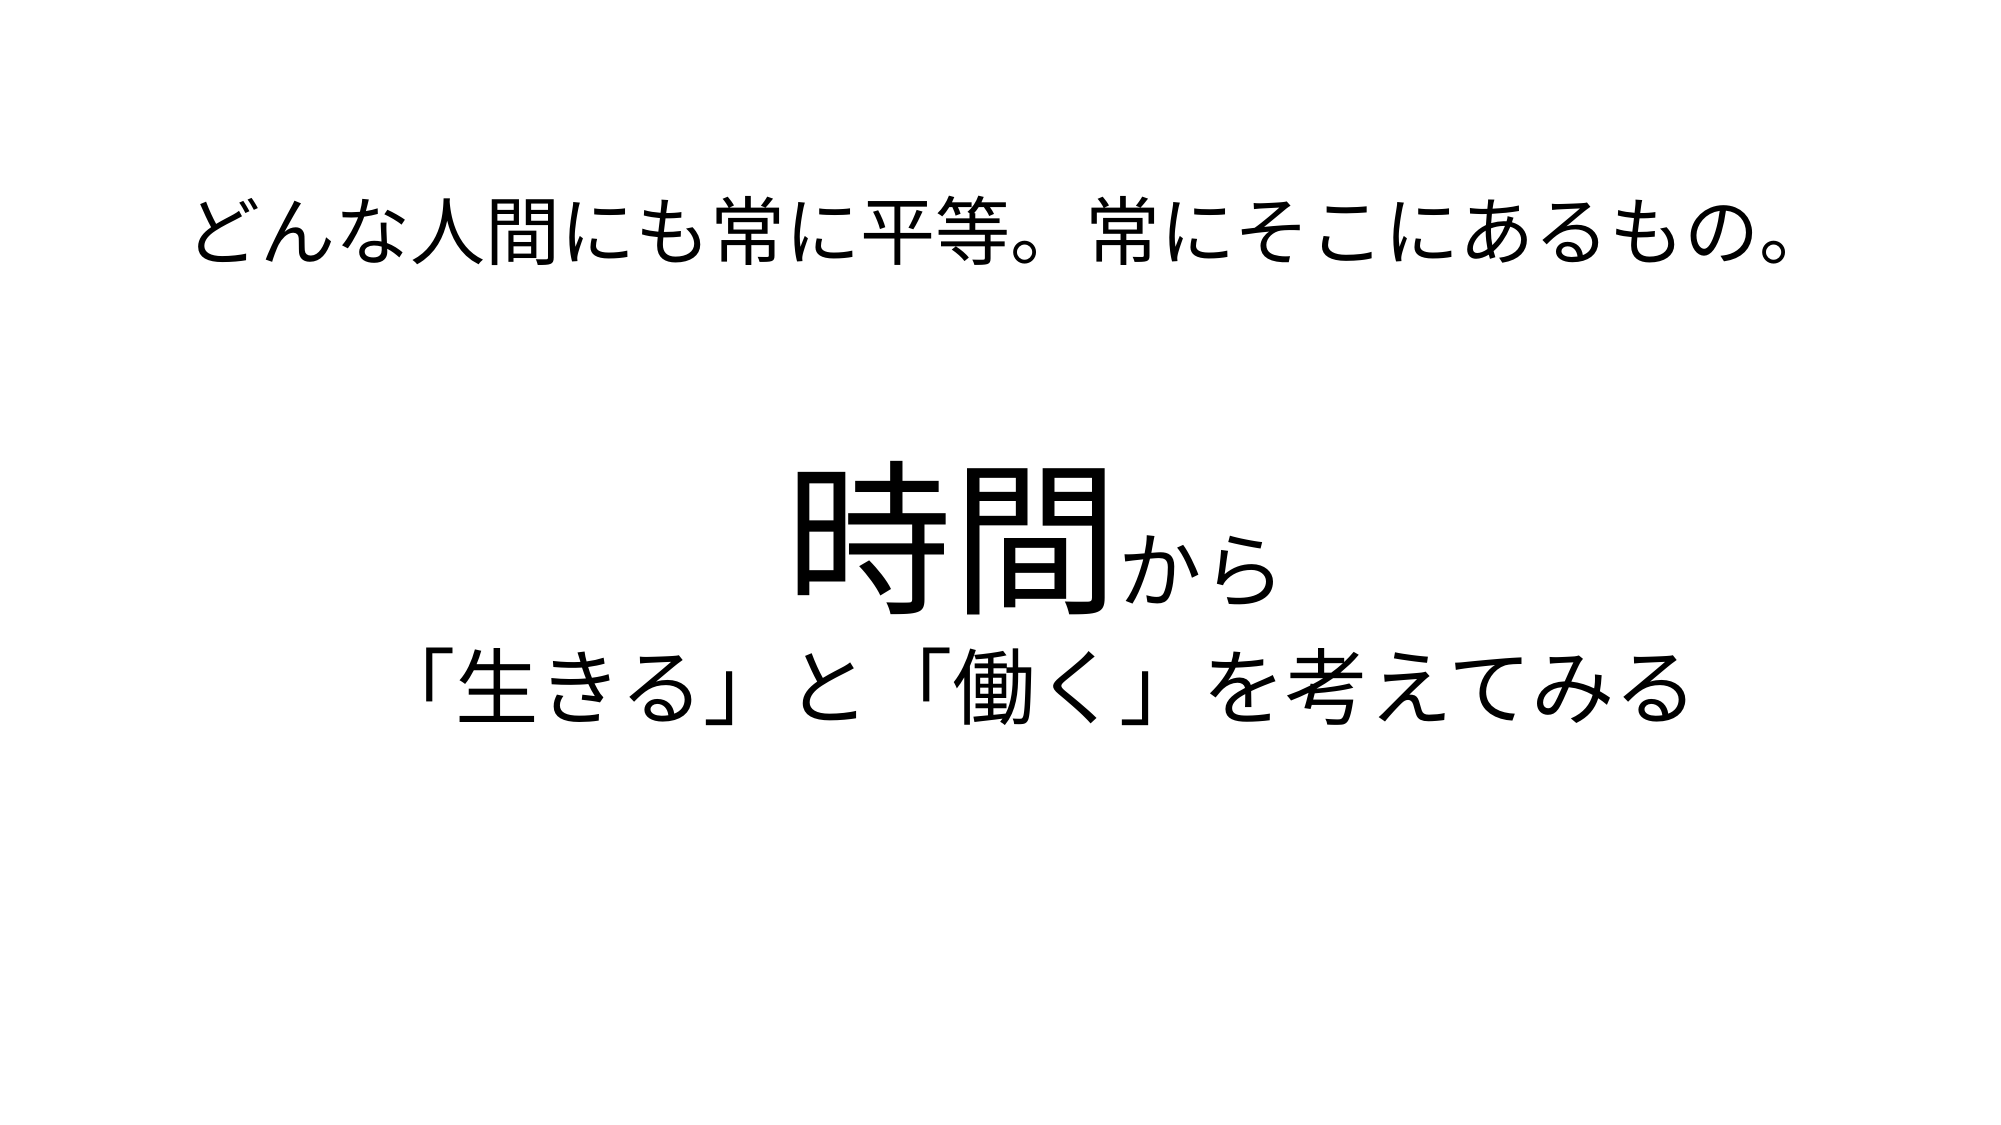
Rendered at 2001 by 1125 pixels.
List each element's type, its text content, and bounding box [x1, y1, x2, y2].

title どんな人間にも常に平等。常にそこにあるもの。 [147, 126, 1873, 344]
text_box 時間から 「生きる」と「働く」を考えてみる [336, 427, 1734, 743]
